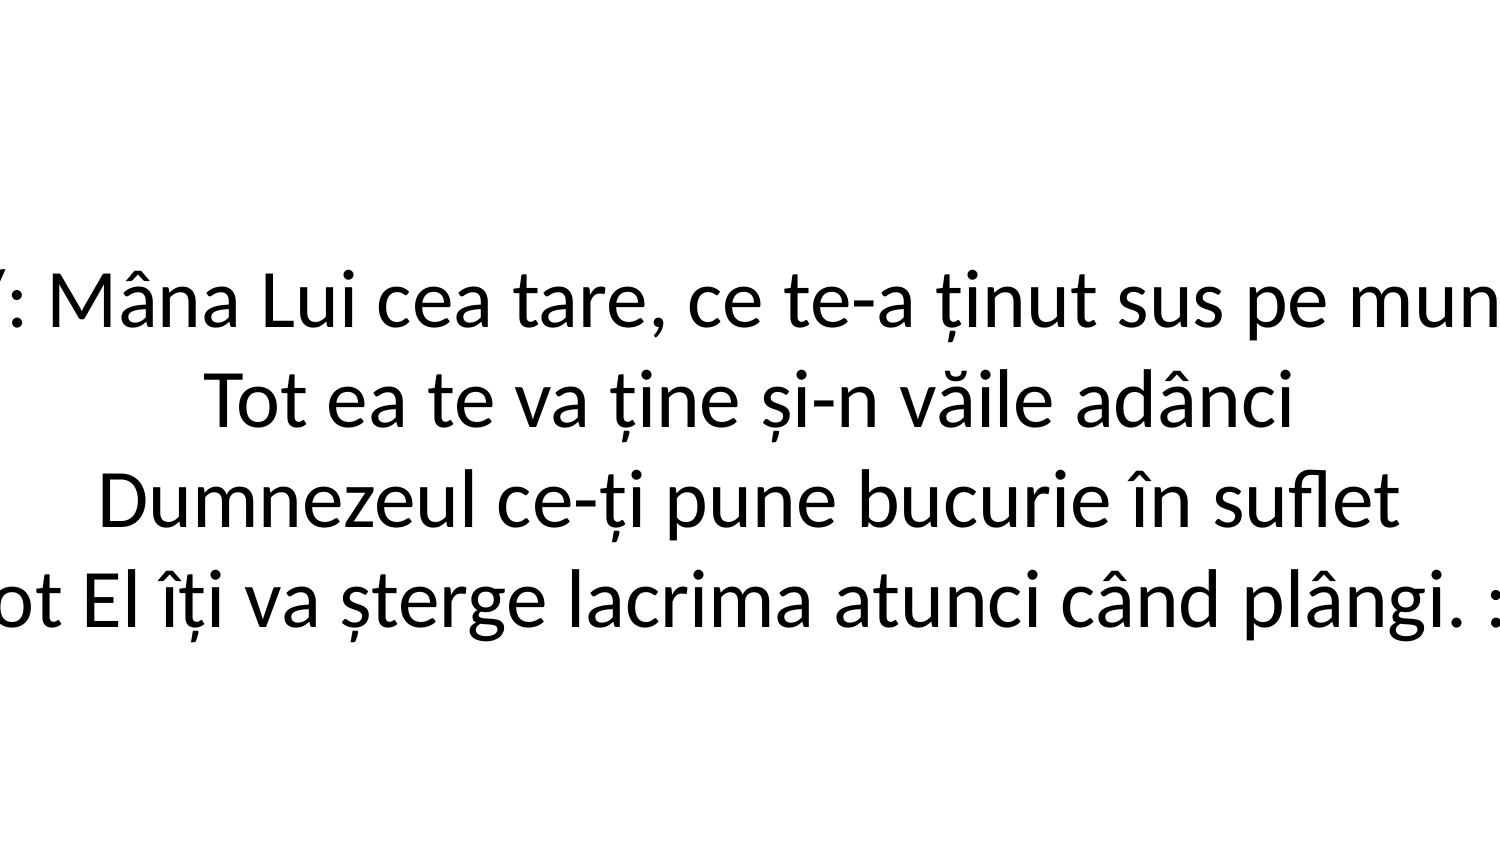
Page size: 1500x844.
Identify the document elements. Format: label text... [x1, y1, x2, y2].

text_box R./: Mâna Lui cea tare, ce te-a ținut sus pe munte, Tot ea te va ține și-n văile adânci Dumnezeul ce-ți pune bucurie în suflet Tot El îți va șterge lacrima atunci când plângi. :/ [0, 192, 1500, 652]
